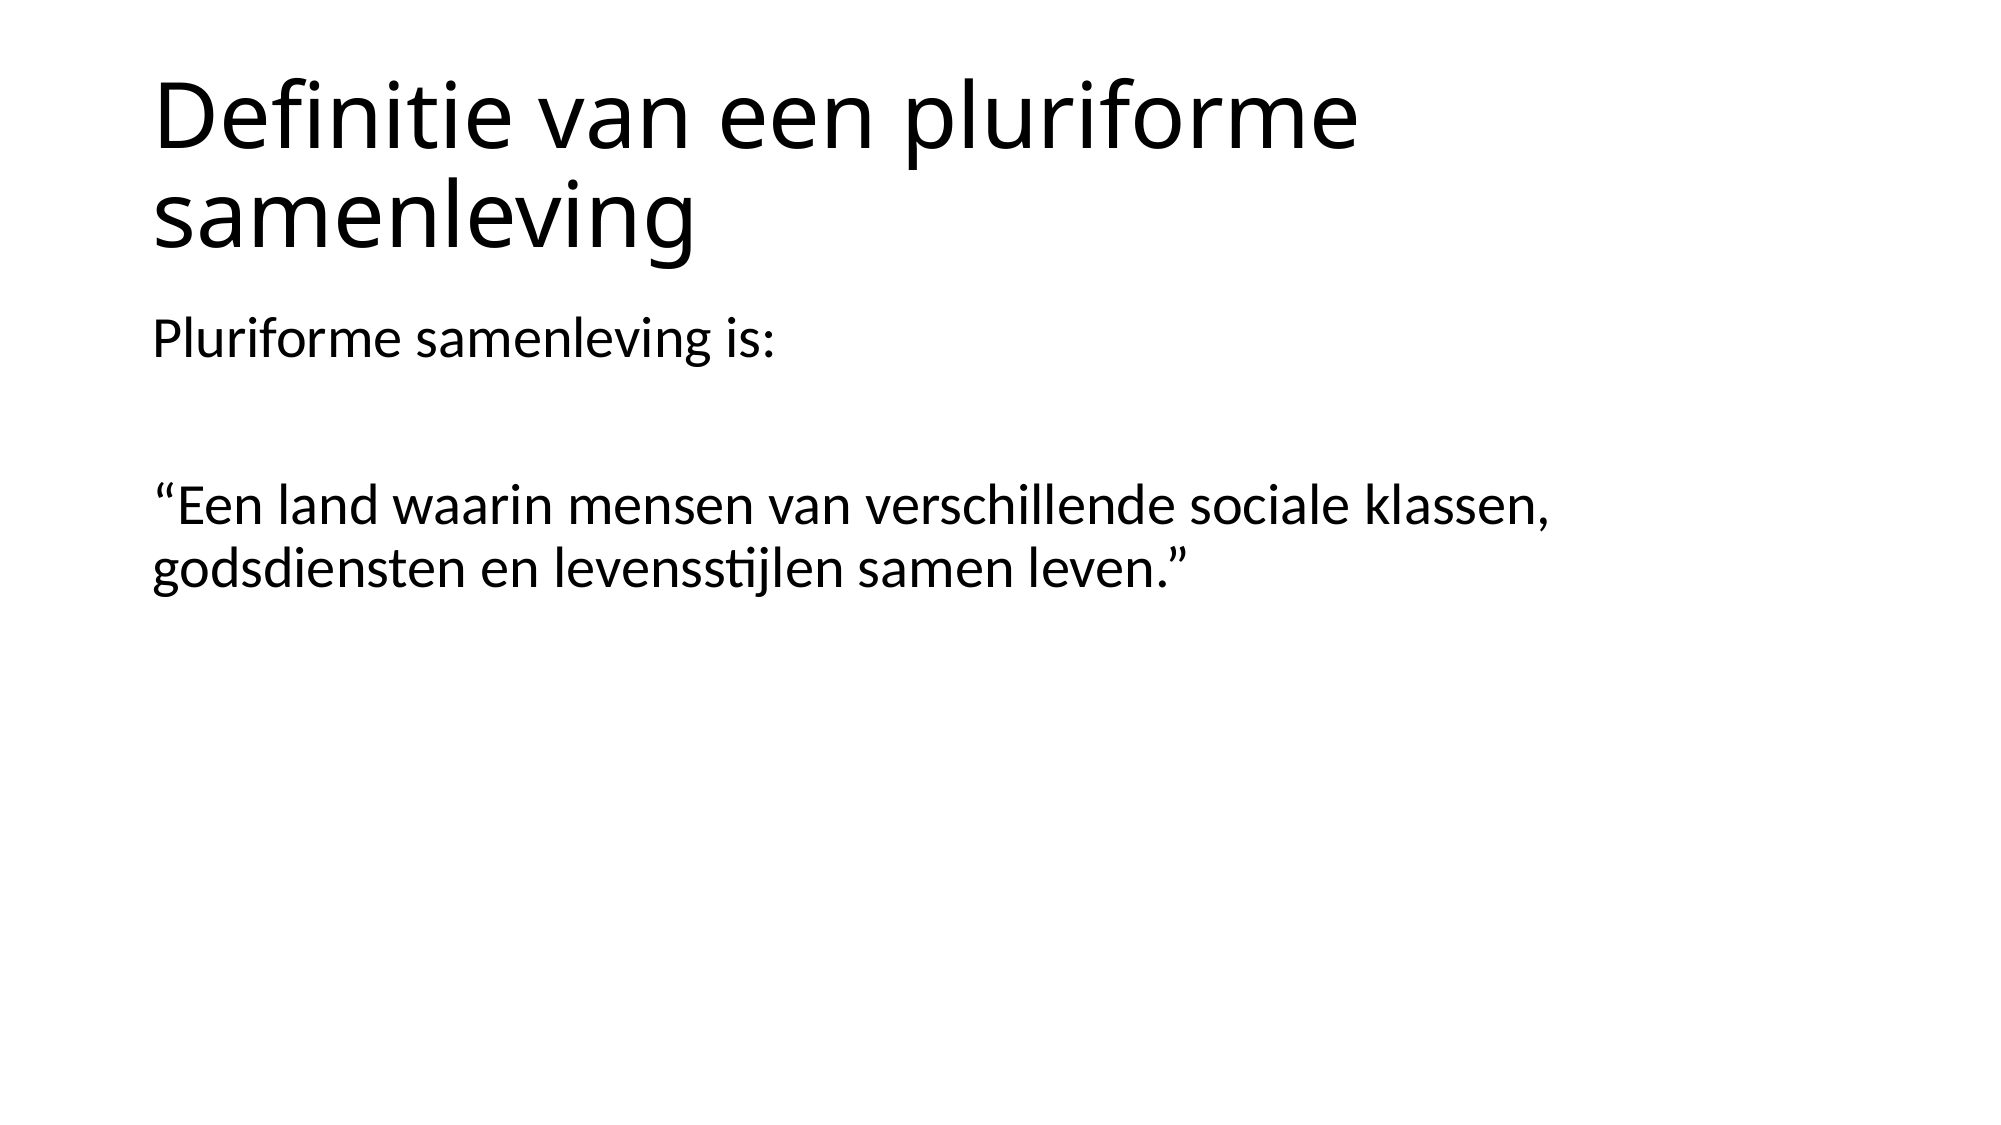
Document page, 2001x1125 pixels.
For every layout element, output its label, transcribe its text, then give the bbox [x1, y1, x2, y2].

title Definitie van een pluriforme samenleving [137, 59, 1863, 278]
list Pluriforme samenleving is: “Een land waarin mensen van verschillende sociale klassen, godsdiensten en levensstijlen samen leven.” [137, 299, 1863, 1014]
